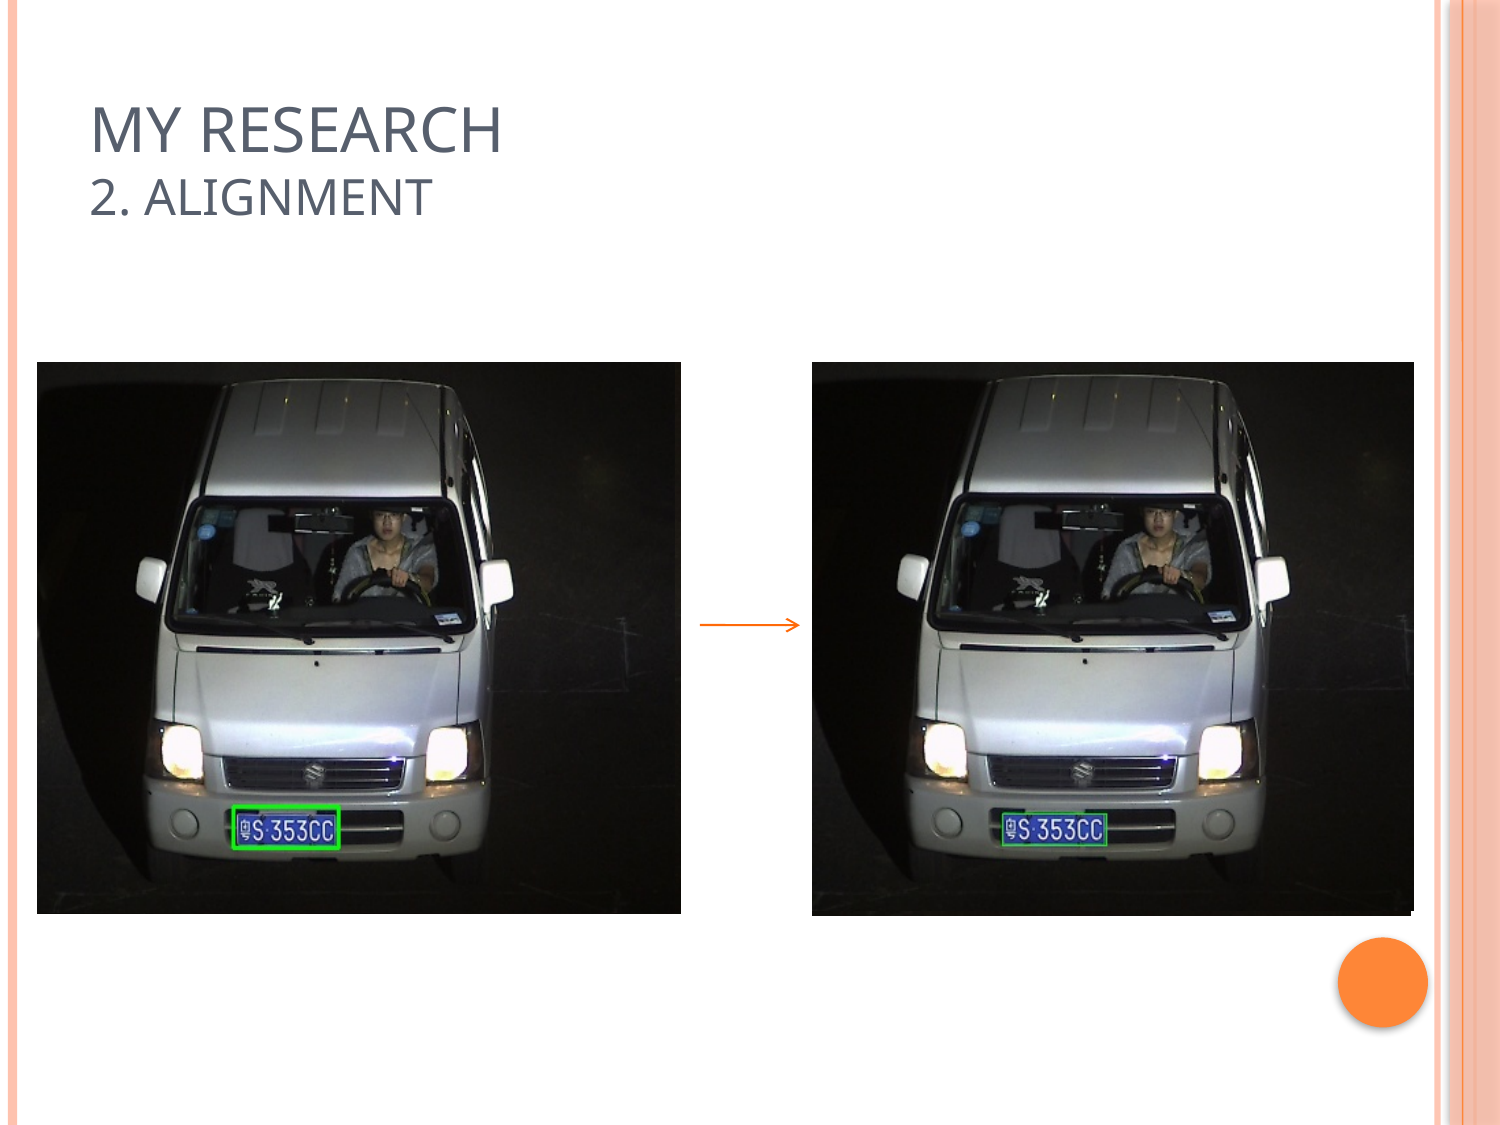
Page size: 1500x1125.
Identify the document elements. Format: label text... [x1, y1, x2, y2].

picture [811, 361, 1415, 916]
picture [36, 361, 676, 913]
title My research 2. Alignment [75, 45, 1300, 233]
